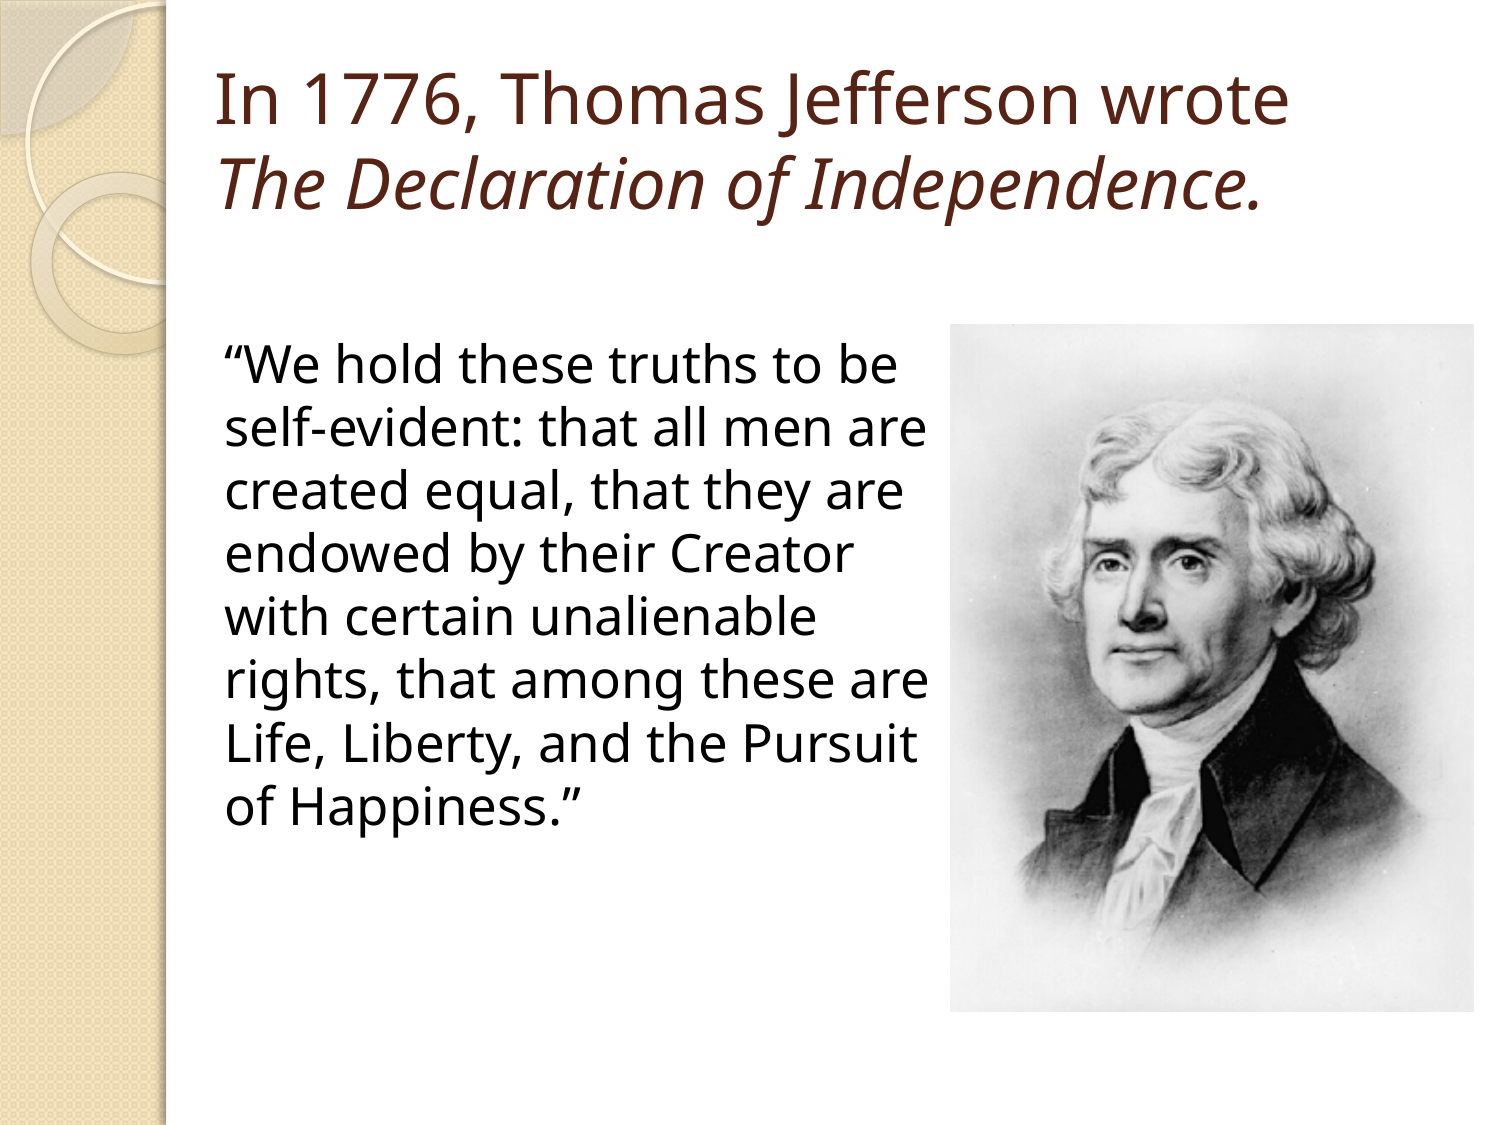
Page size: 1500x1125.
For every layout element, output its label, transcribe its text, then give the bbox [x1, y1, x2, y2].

title In 1776, Thomas Jefferson wrote The Declaration of Independence. [200, 45, 1463, 233]
picture [949, 324, 1474, 1012]
list “We hold these truths to be self-evident: that all men are created equal, that they are endowed by their Creator with certain unalienable rights, that among these are Life, Liberty, and the Pursuit of Happiness.” [198, 249, 950, 900]
